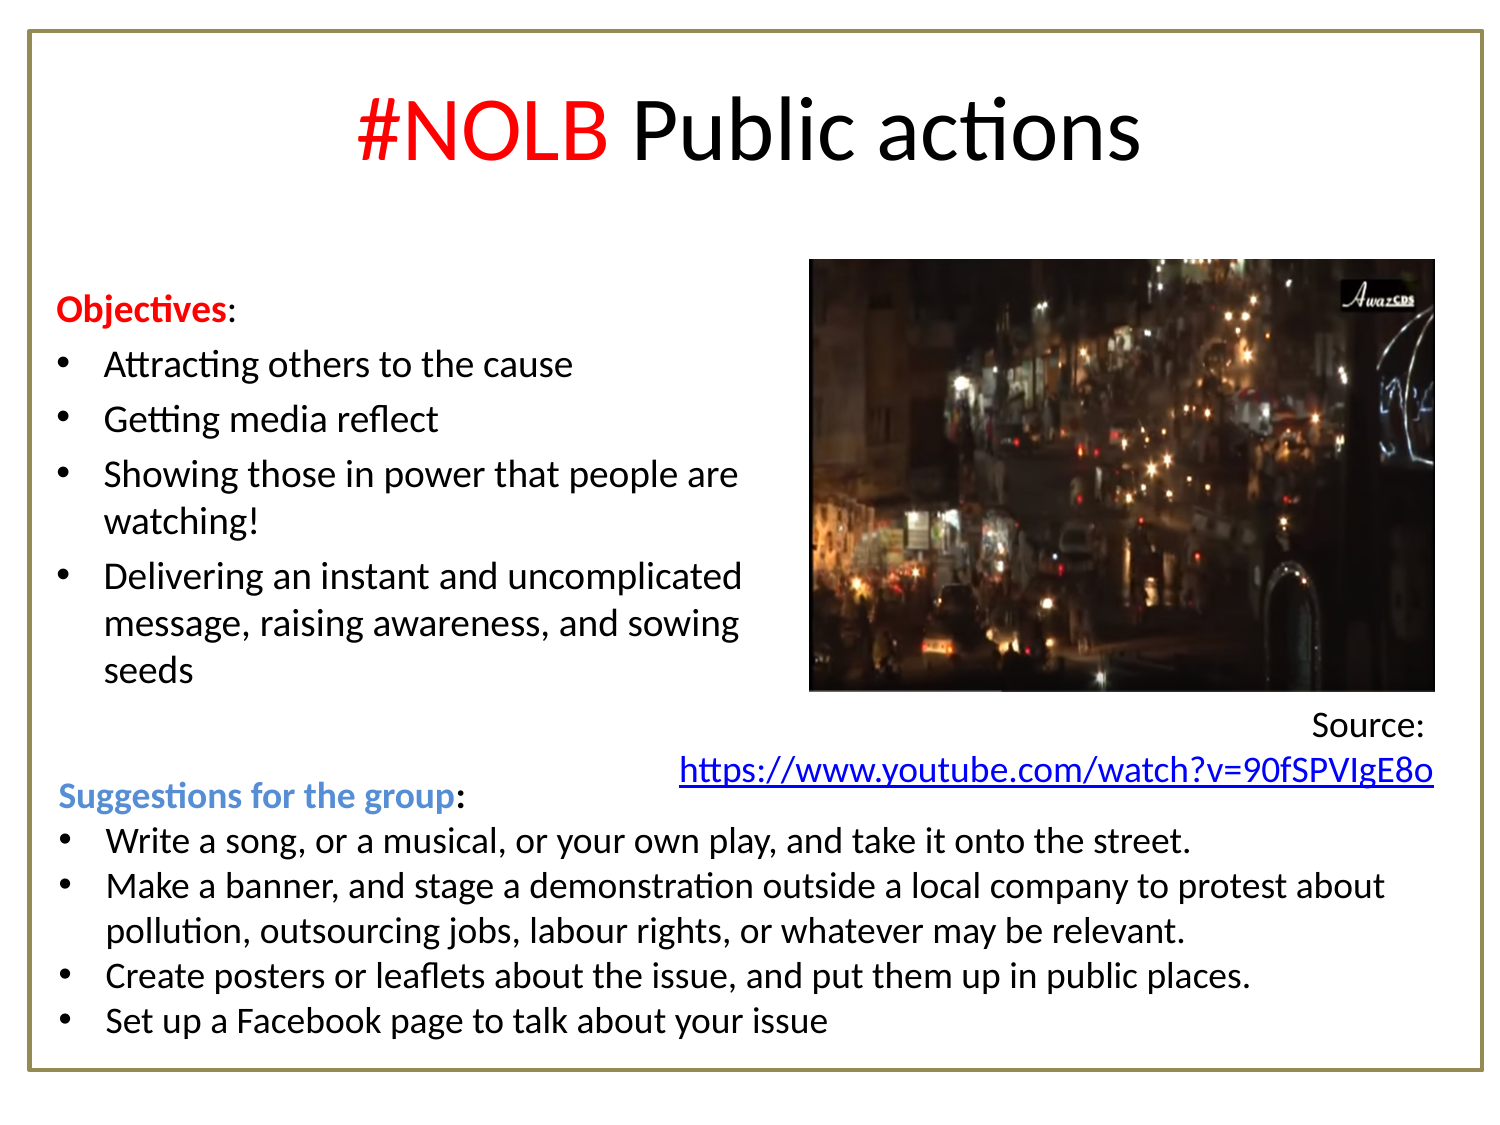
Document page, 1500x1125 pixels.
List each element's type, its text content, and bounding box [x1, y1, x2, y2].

text_box Source: https://www.youtube.com/watch?v=90fSPVIgE8o [525, 692, 1449, 798]
text_box #NOLB Public actions [74, 29, 1425, 218]
text_box Suggestions for the group: a picture to make it into something eye-catching? Think of an issue which the group has a good understanding of, and set up a peer education programme with other groups, or pupils from the local school. Could you talk about human rights to a group of young people, or run an activity from Chapter 2 [27, 29, 1484, 1072]
list Objectives: Attracting others to the cause Getting media reflect Showing those in power that people are watching! Delivering an instant and uncomplicated message, raising awareness, and sowing seeds [41, 275, 798, 706]
text_box Suggestions for the group: Write a song, or a musical, or your own play, and take it onto the street. Make a banner, and stage a demonstration outside a local company to protest about pollution, outsourcing jobs, labour rights, or whatever may be relevant. Create posters or leaflets about the issue, and put them up in public places. Set up a Facebook page to talk about your issue [43, 763, 1435, 1048]
picture [808, 259, 1435, 692]
